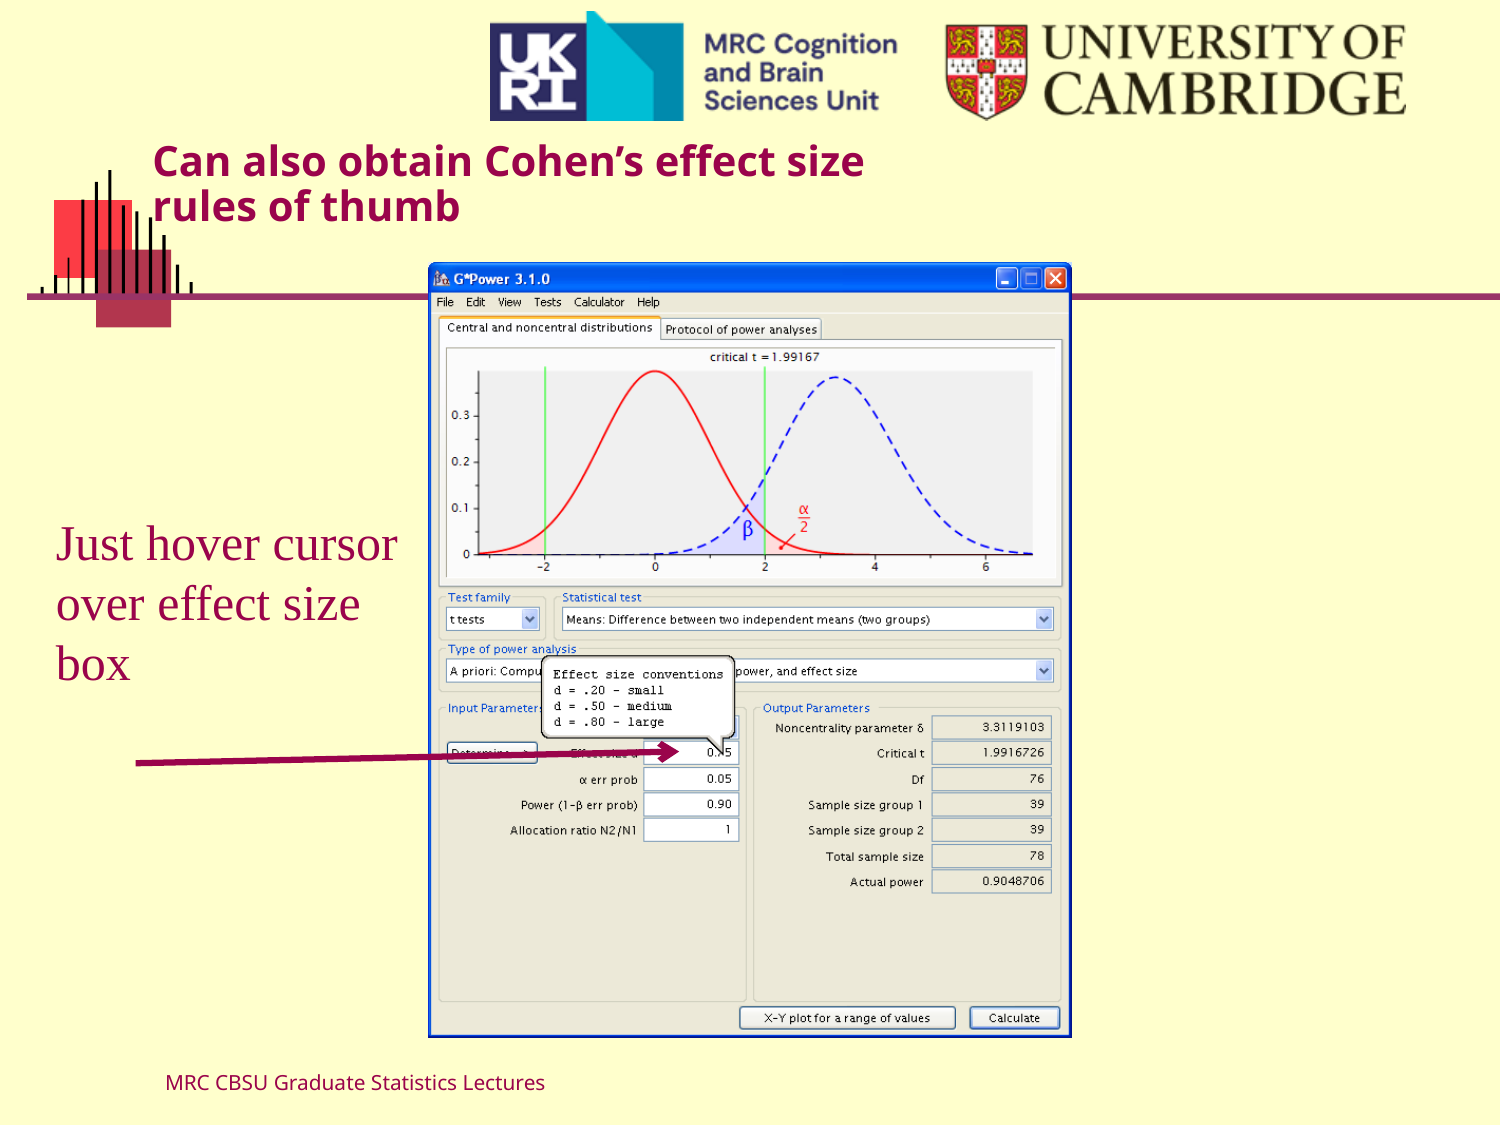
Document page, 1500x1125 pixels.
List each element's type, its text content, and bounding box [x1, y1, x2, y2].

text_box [135, 751, 680, 764]
title Can also obtain Cohen’s effect size rules of thumb [137, 137, 988, 233]
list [428, 262, 1072, 1038]
picture [490, 11, 1406, 121]
text_box Just hover cursor over effect size box [41, 503, 420, 699]
footer MRC CBSU Graduate Statistics Lectures [149, 1062, 988, 1101]
